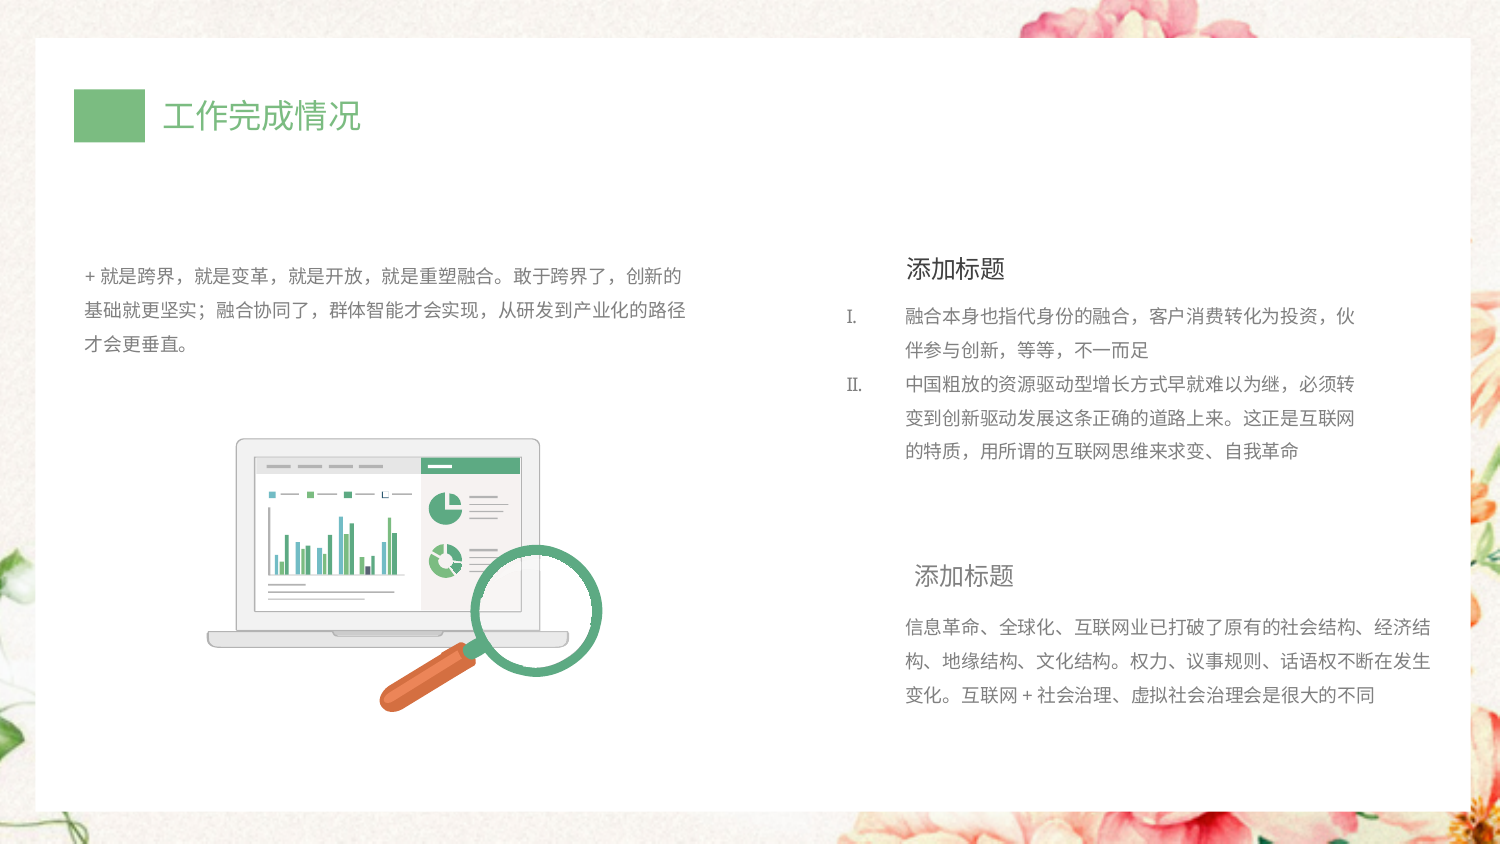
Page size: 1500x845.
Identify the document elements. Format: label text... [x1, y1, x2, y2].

text_box +就是跨界，就是变革，就是开放，就是重塑融合。敢于跨界了，创新的基础就更坚实；融合协同了，群体智能才会实现，从研发到产业化的路径才会更垂直。 [70, 246, 715, 363]
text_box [890, 553, 1457, 715]
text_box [206, 438, 606, 714]
picture [0, 0, 1500, 844]
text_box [831, 246, 1372, 473]
